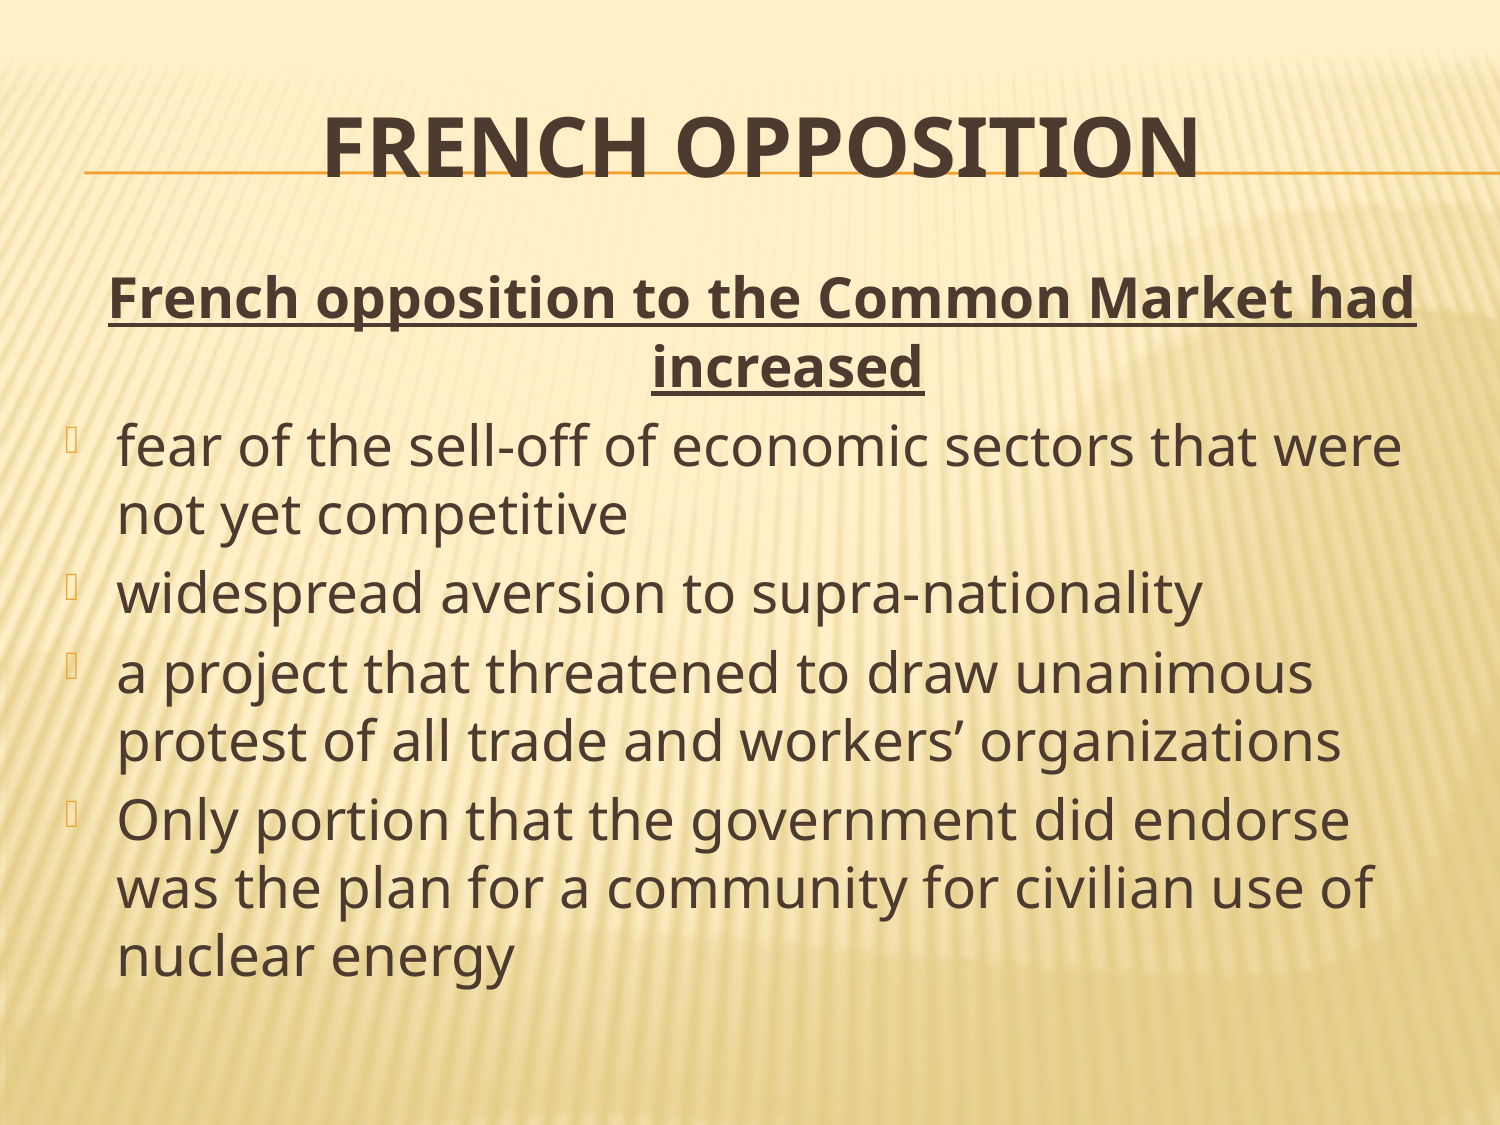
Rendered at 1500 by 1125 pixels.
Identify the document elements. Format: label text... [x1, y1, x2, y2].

title FRENCH OPPOSITION [50, 75, 1475, 213]
list French opposition to the Common Market had increased fear of the sell-off of economic sectors that were not yet competitive widespread aversion to supra-nationality a project that threatened to draw unanimous protest of all trade and workers’ organizations Only portion that the government did endorse was the plan for a community for civilian use of nuclear energy [50, 254, 1475, 998]
